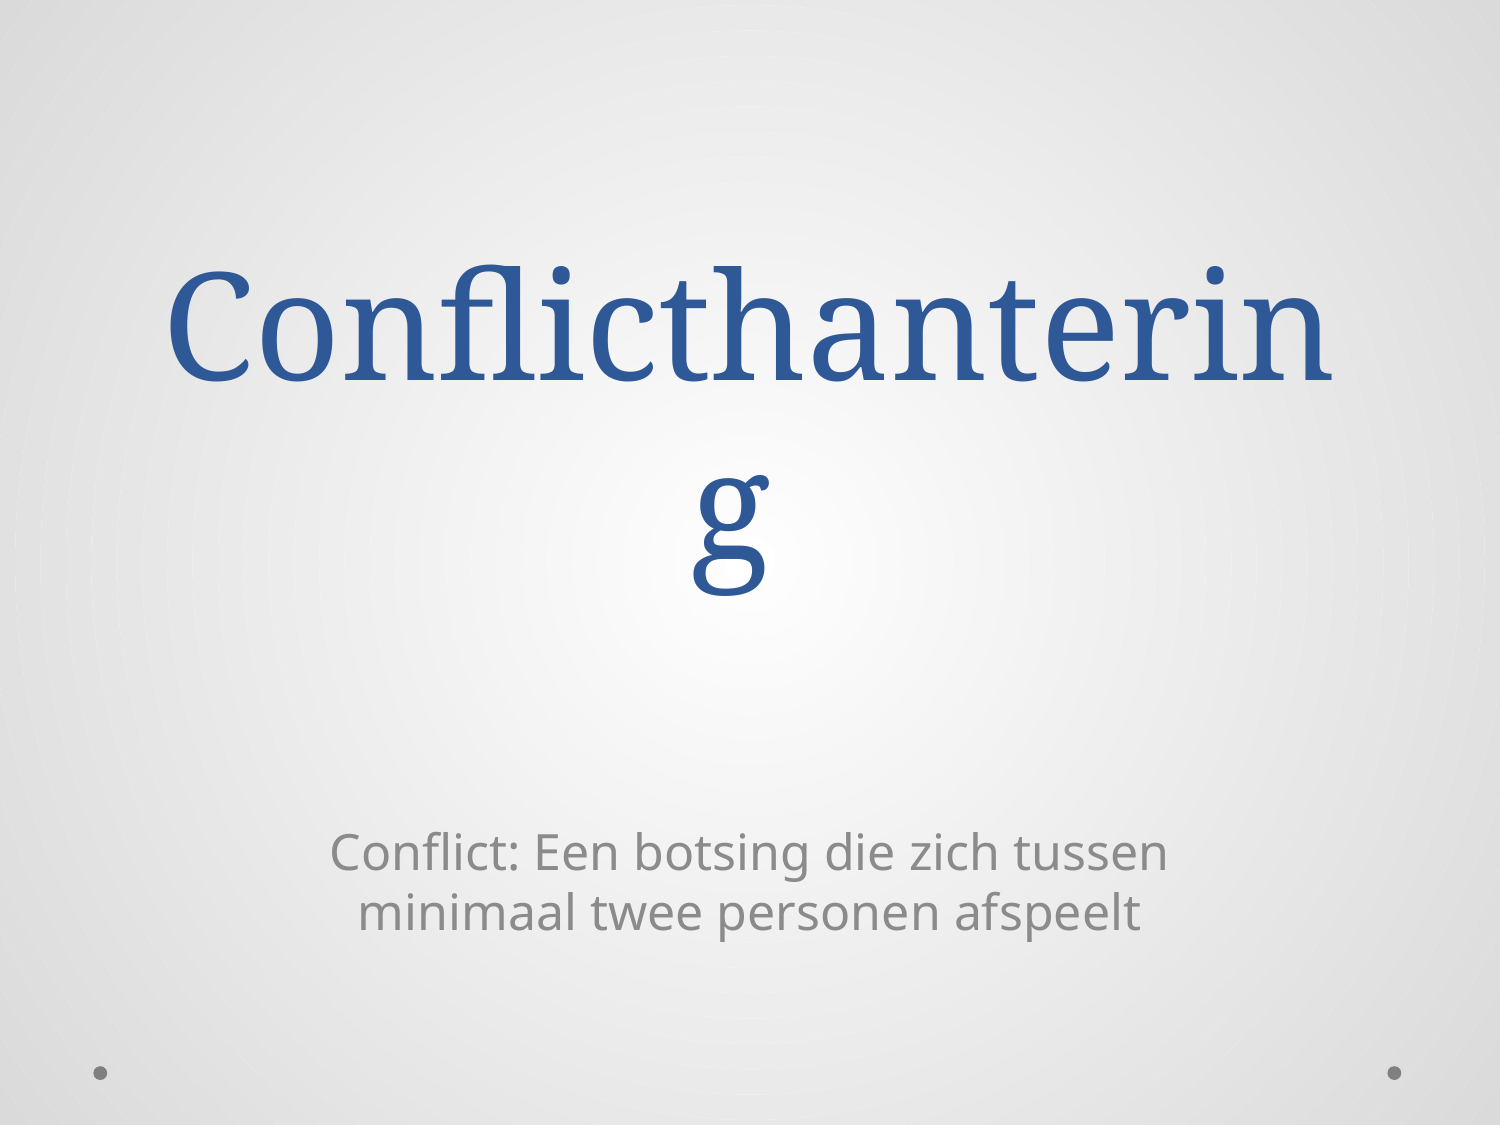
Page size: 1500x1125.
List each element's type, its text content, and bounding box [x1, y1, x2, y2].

title Conflicthantering [112, 99, 1388, 598]
subtitle Conflict: Een botsing die zich tussen minimaal twee personen afspeelt [225, 812, 1275, 1013]
